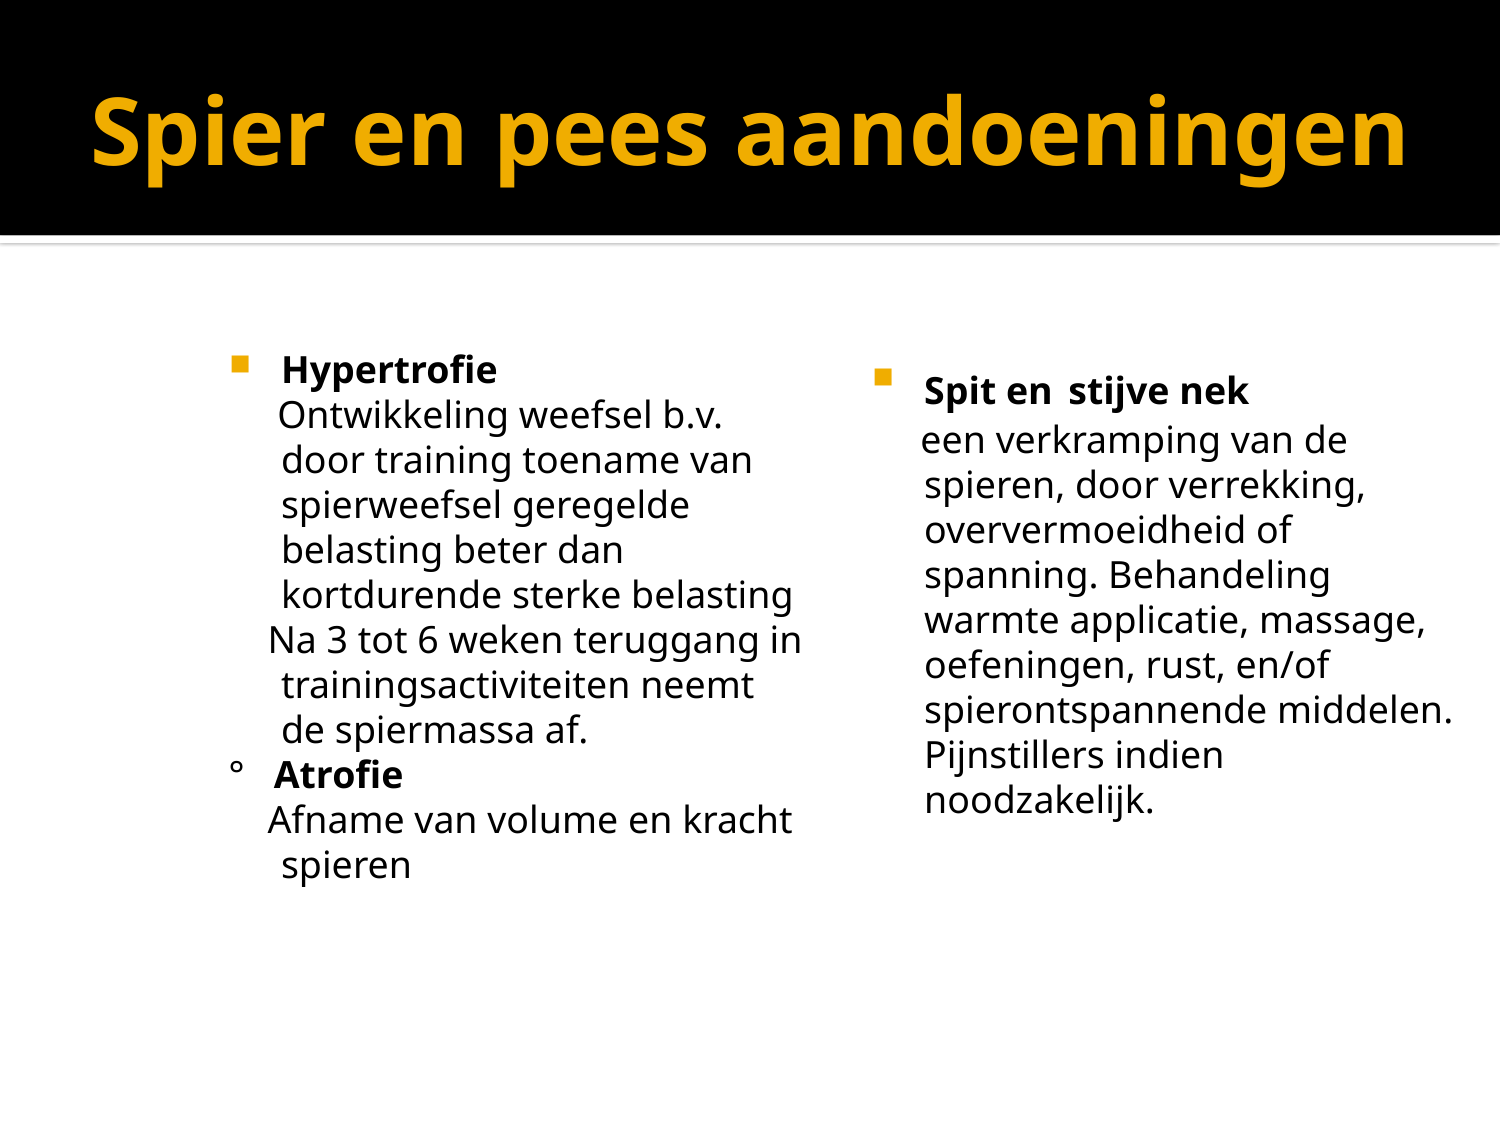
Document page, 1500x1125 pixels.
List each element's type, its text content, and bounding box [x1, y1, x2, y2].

title Spier en pees aandoeningen [75, 24, 1425, 231]
list Spit en stijve nek een verkramping van de spieren, door verrekking, oververmoeidheid of spanning. Behandeling warmte applicatie, massage, oefeningen, rust, en/of spierontspannende middelen. Pijnstillers indien noodzakelijk. [843, 331, 1469, 1006]
list Hypertrofie Ontwikkeling weefsel b.v. door training toename van spierweefsel geregelde belasting beter dan kortdurende sterke belasting Na 3 tot 6 weken teruggang in trainingsactiviteiten neemt de spiermassa af. ° Atrofie Afname van volume en kracht spieren [193, 331, 820, 1006]
